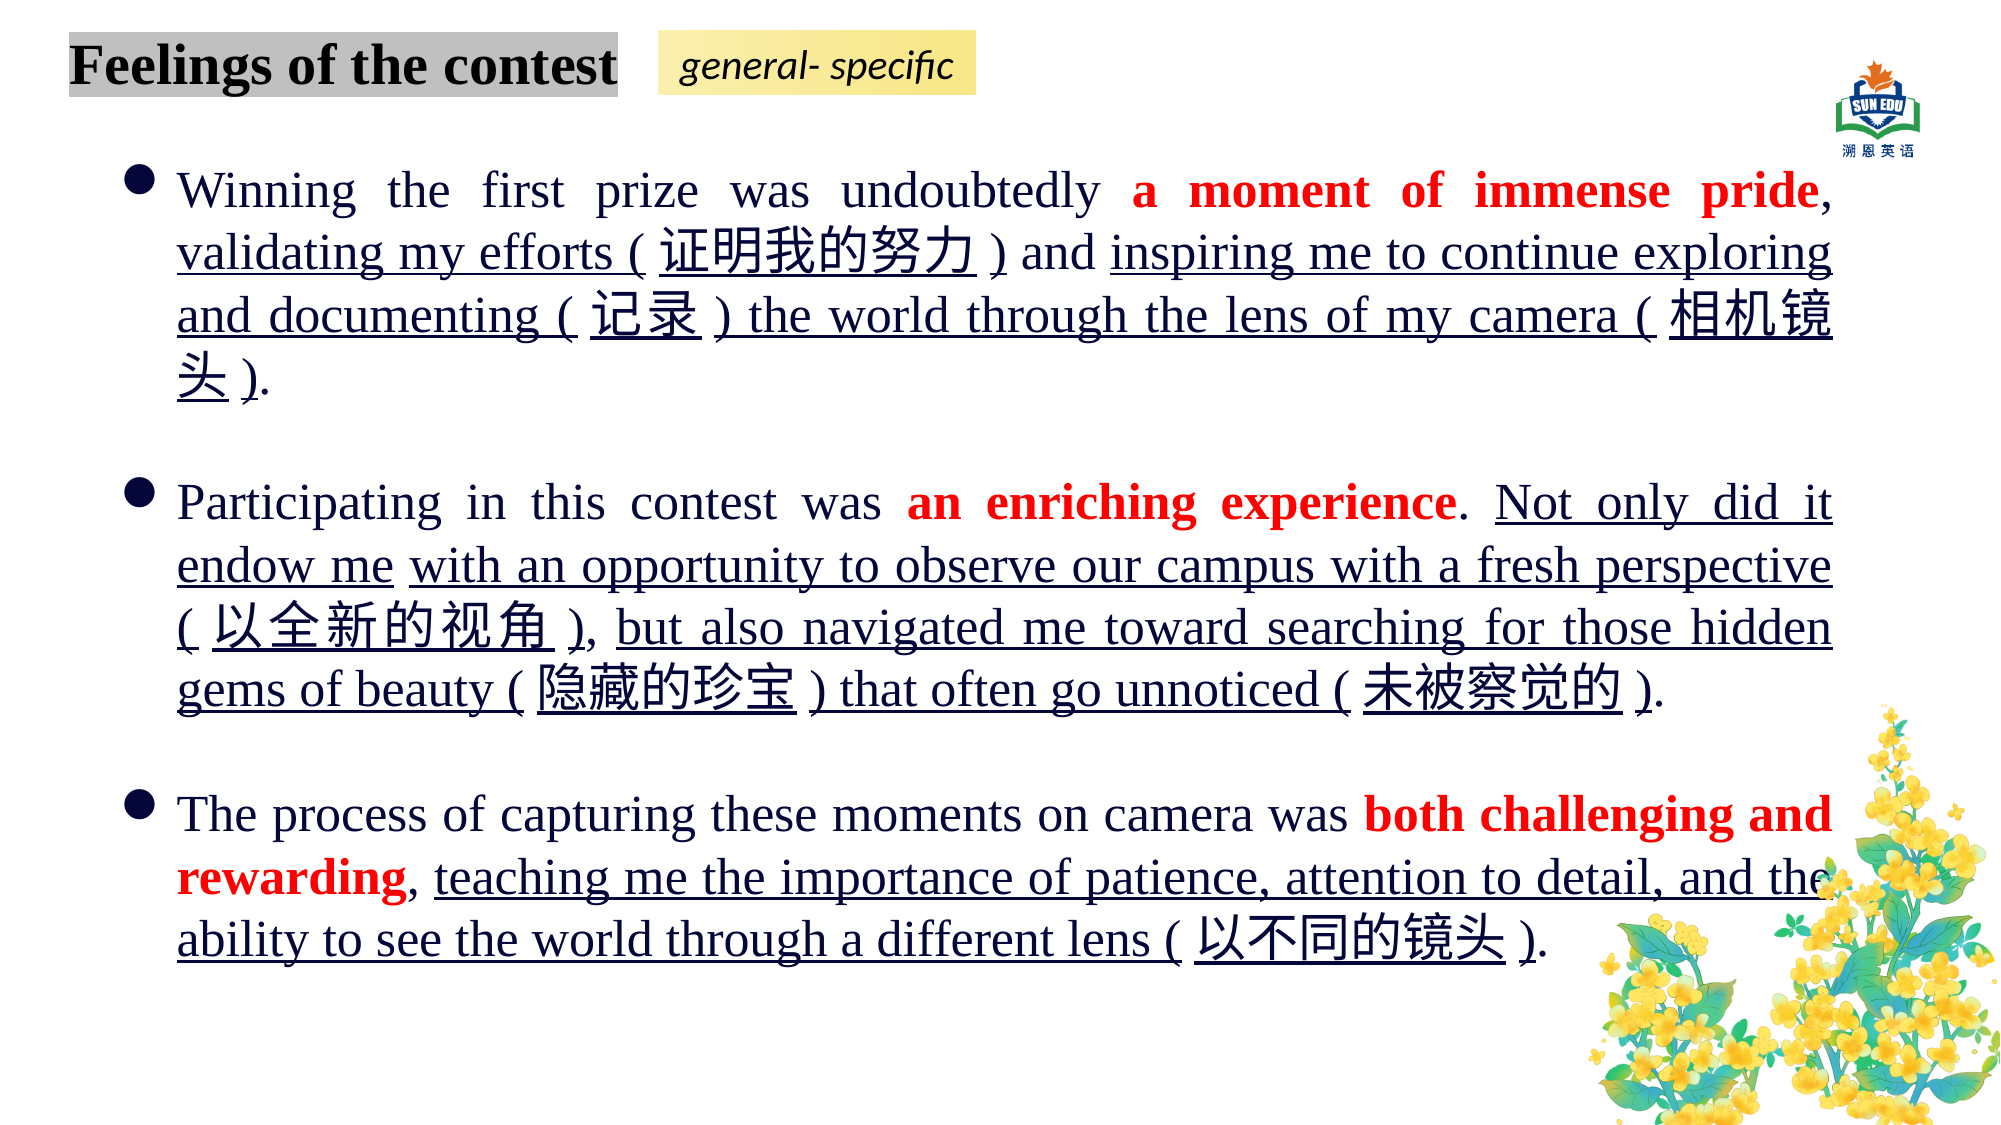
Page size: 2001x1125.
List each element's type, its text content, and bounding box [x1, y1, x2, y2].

text_box Feelings of the contest [54, 18, 1408, 104]
text_box general- specific [658, 29, 976, 95]
picture [1828, 57, 1929, 163]
text_box Winning the first prize was undoubtedly a moment of immense pride, validating my efforts (证明我的努力) and inspiring me to continue exploring and documenting (记录) the world through the lens of my camera (相机镜头). Participating in this contest was an enriching experience. Not only did it endow me with an opportunity to observe our campus with a fresh perspective (以全新的视角), but also navigated me toward searching for those hidden gems of beauty (隐藏的珍宝) that often go unnoticed (未被察觉的). The process of capturing these moments on camera was both challenging and rewarding, teaching me the importance of patience, attention to detail, and the ability to see the world through a different lens (以不同的镜头). [105, 147, 1848, 1100]
picture [1523, 652, 2000, 1125]
